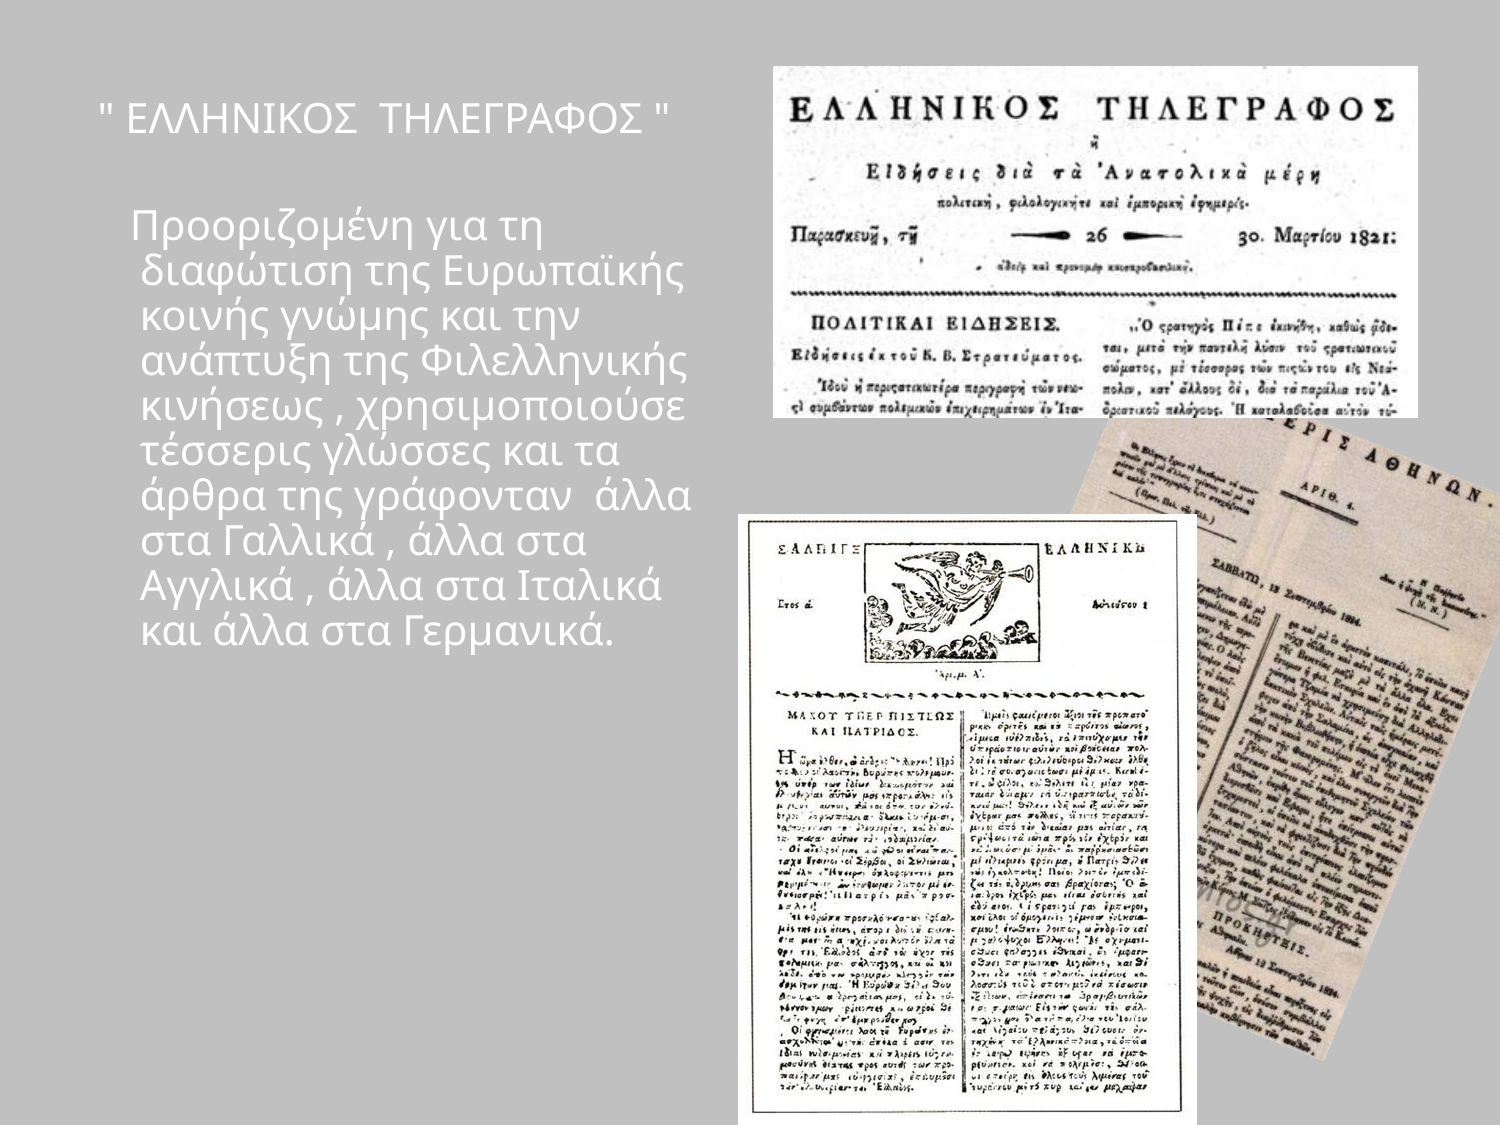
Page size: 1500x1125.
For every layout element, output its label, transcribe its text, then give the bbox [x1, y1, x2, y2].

picture [737, 66, 1500, 1125]
list " ΕΛΛΗΝΙΚΟΣ ΤΗΛΕΓΡΑΦΟΣ " Προοριζομένη για τη διαφώτιση της Ευρωπαϊκής κοινής γνώμης και την ανάπτυξη της Φιλελληνικής κινήσεως , χρησιμοποιούσε τέσσερις γλώσσες και τα άρθρα της γράφονταν άλλα στα Γαλλικά , άλλα στα Αγγλικά , άλλα στα Ιταλικά και άλλα στα Γερμανικά. [64, 89, 728, 833]
